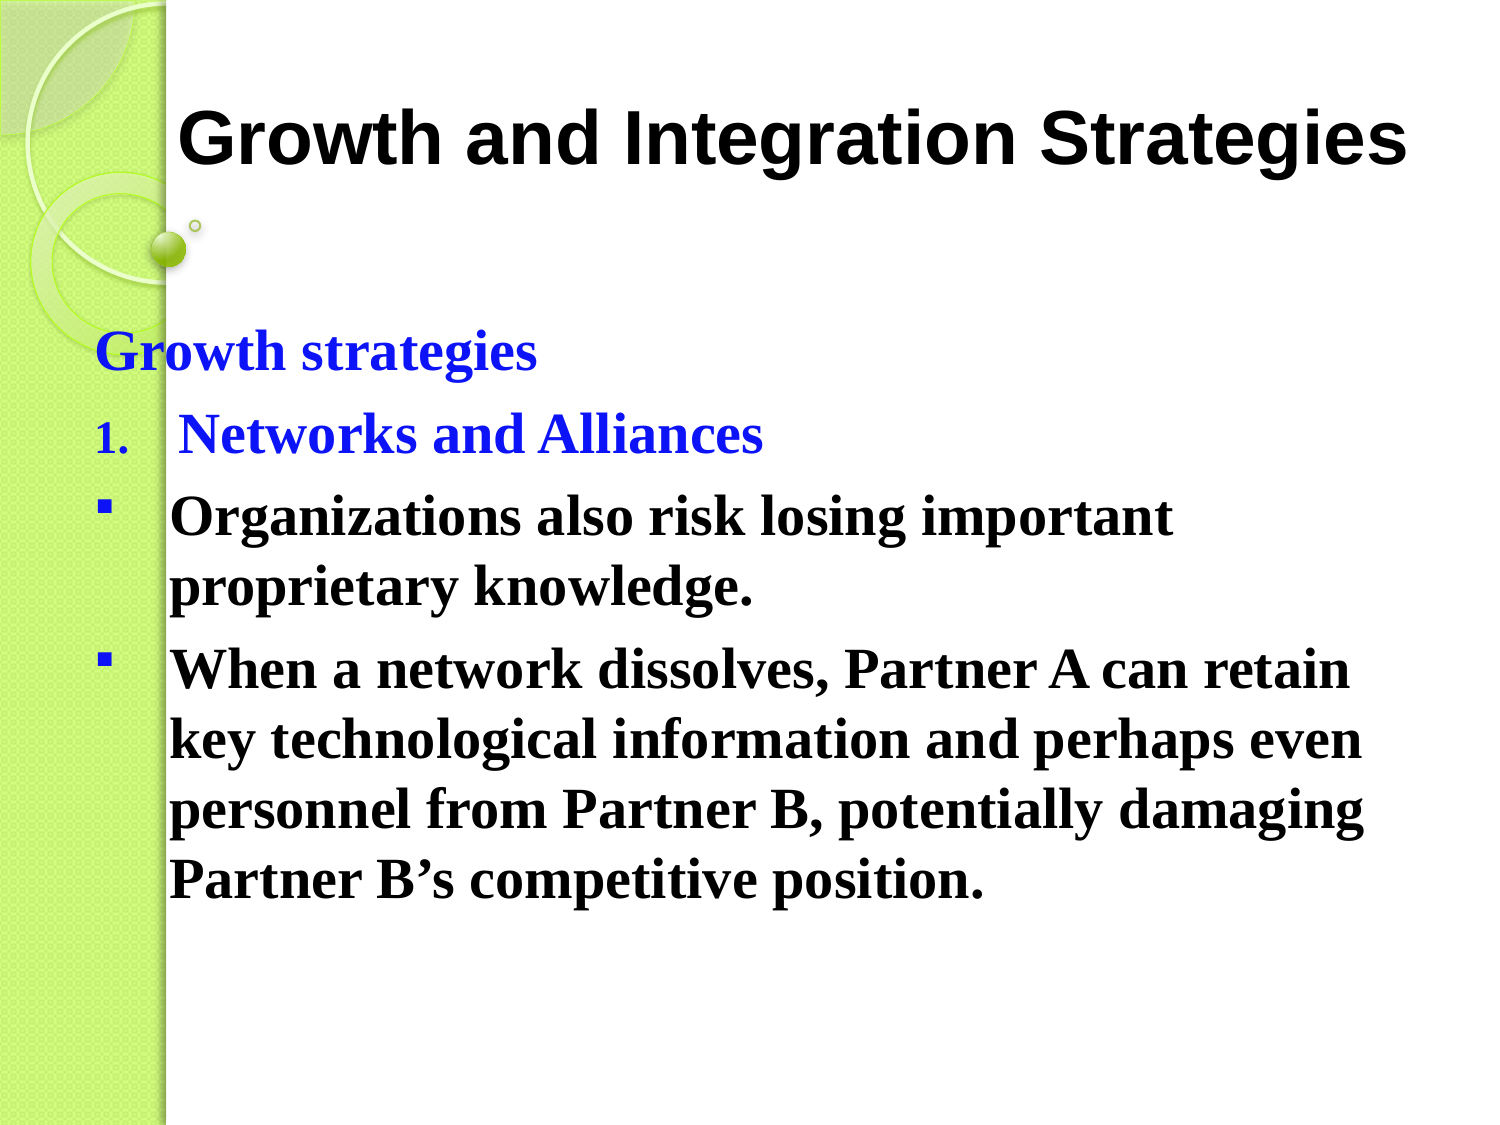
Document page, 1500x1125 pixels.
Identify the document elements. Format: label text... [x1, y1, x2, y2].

subtitle Growth strategies Networks and Alliances Organizations also risk losing important proprietary knowledge. When a network dissolves, Partner A can retain key technological information and perhaps even personnel from Partner B, potentially damaging Partner B’s competitive position. [75, 312, 1463, 1075]
title Growth and Integration Strategies [162, 59, 1450, 188]
